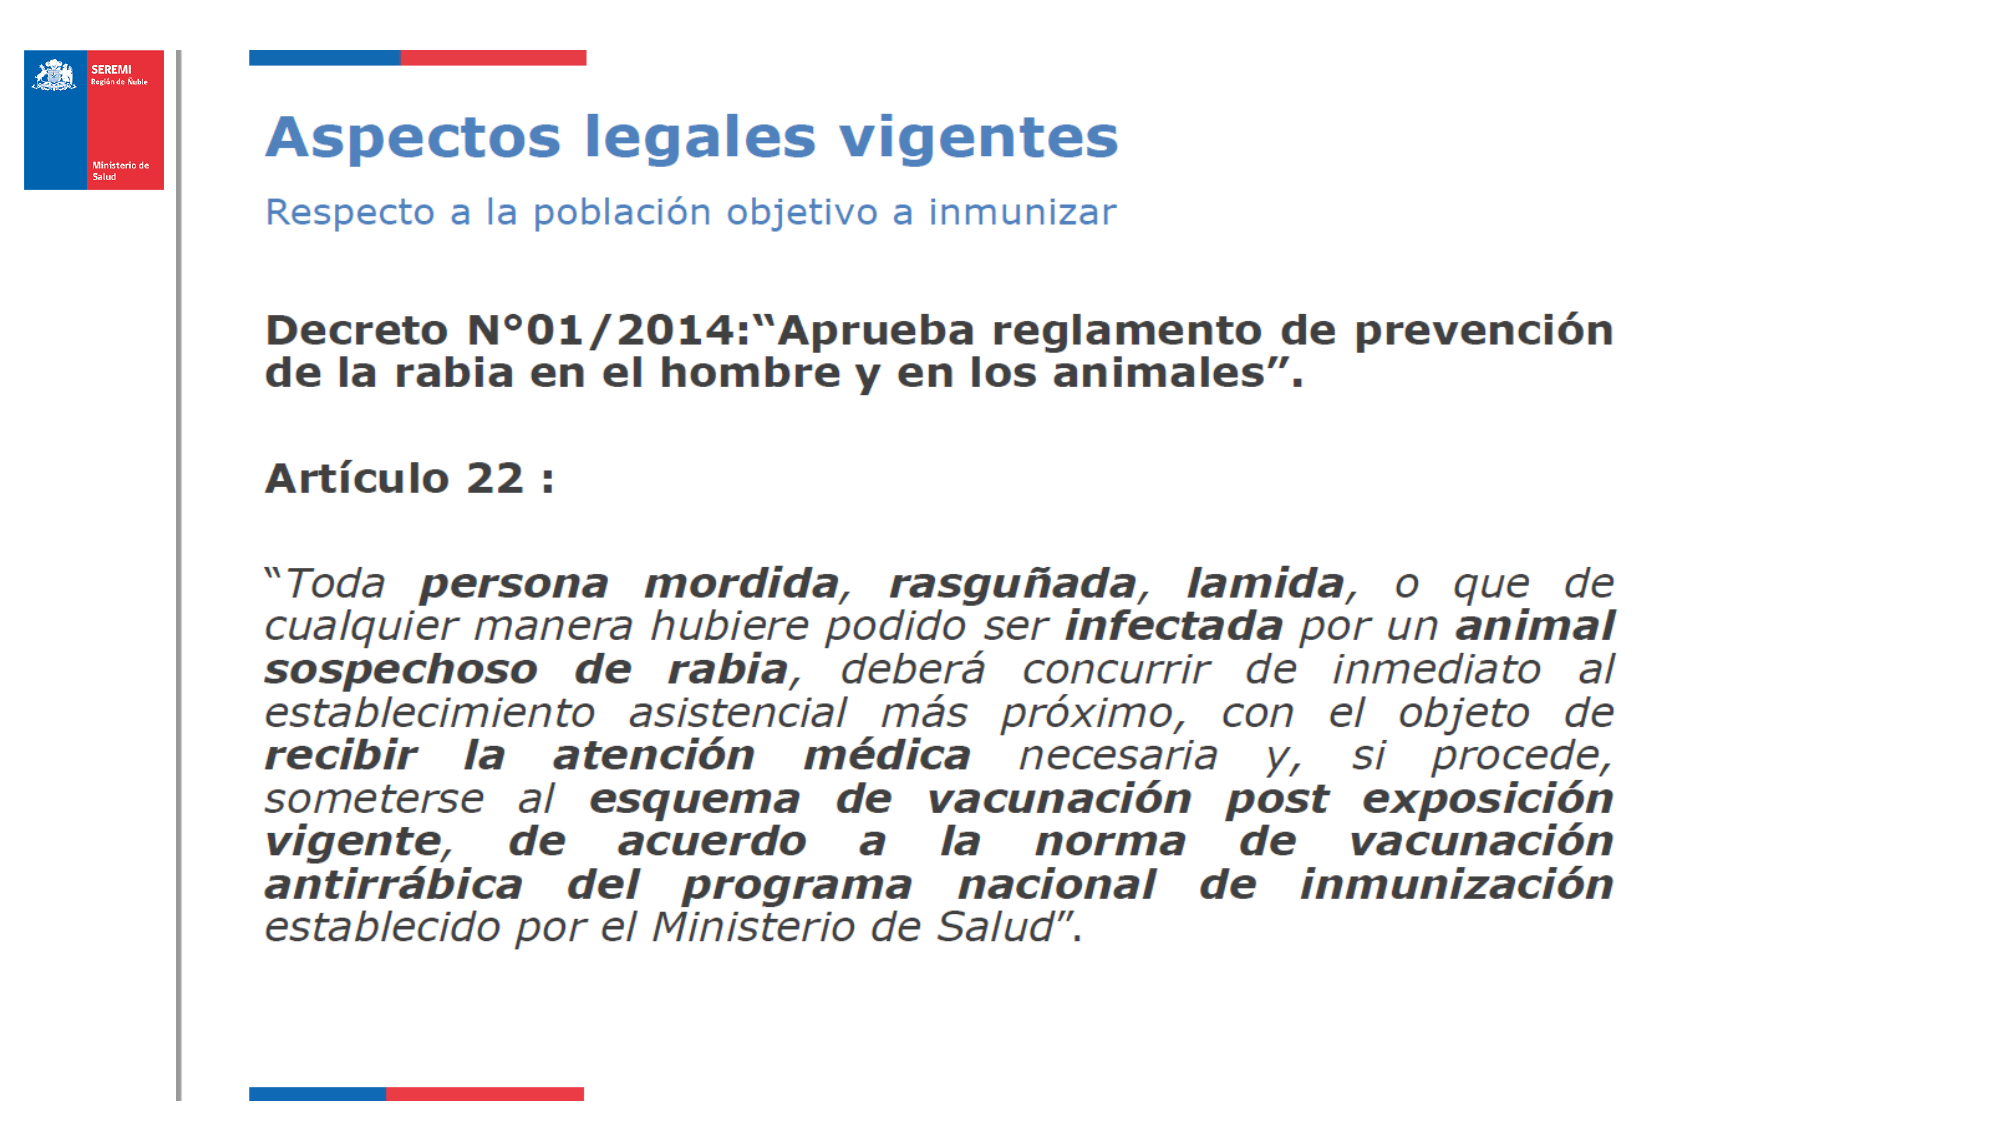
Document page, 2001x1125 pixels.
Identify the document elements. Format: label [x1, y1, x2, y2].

picture [175, 50, 1672, 1101]
picture [24, 50, 164, 190]
